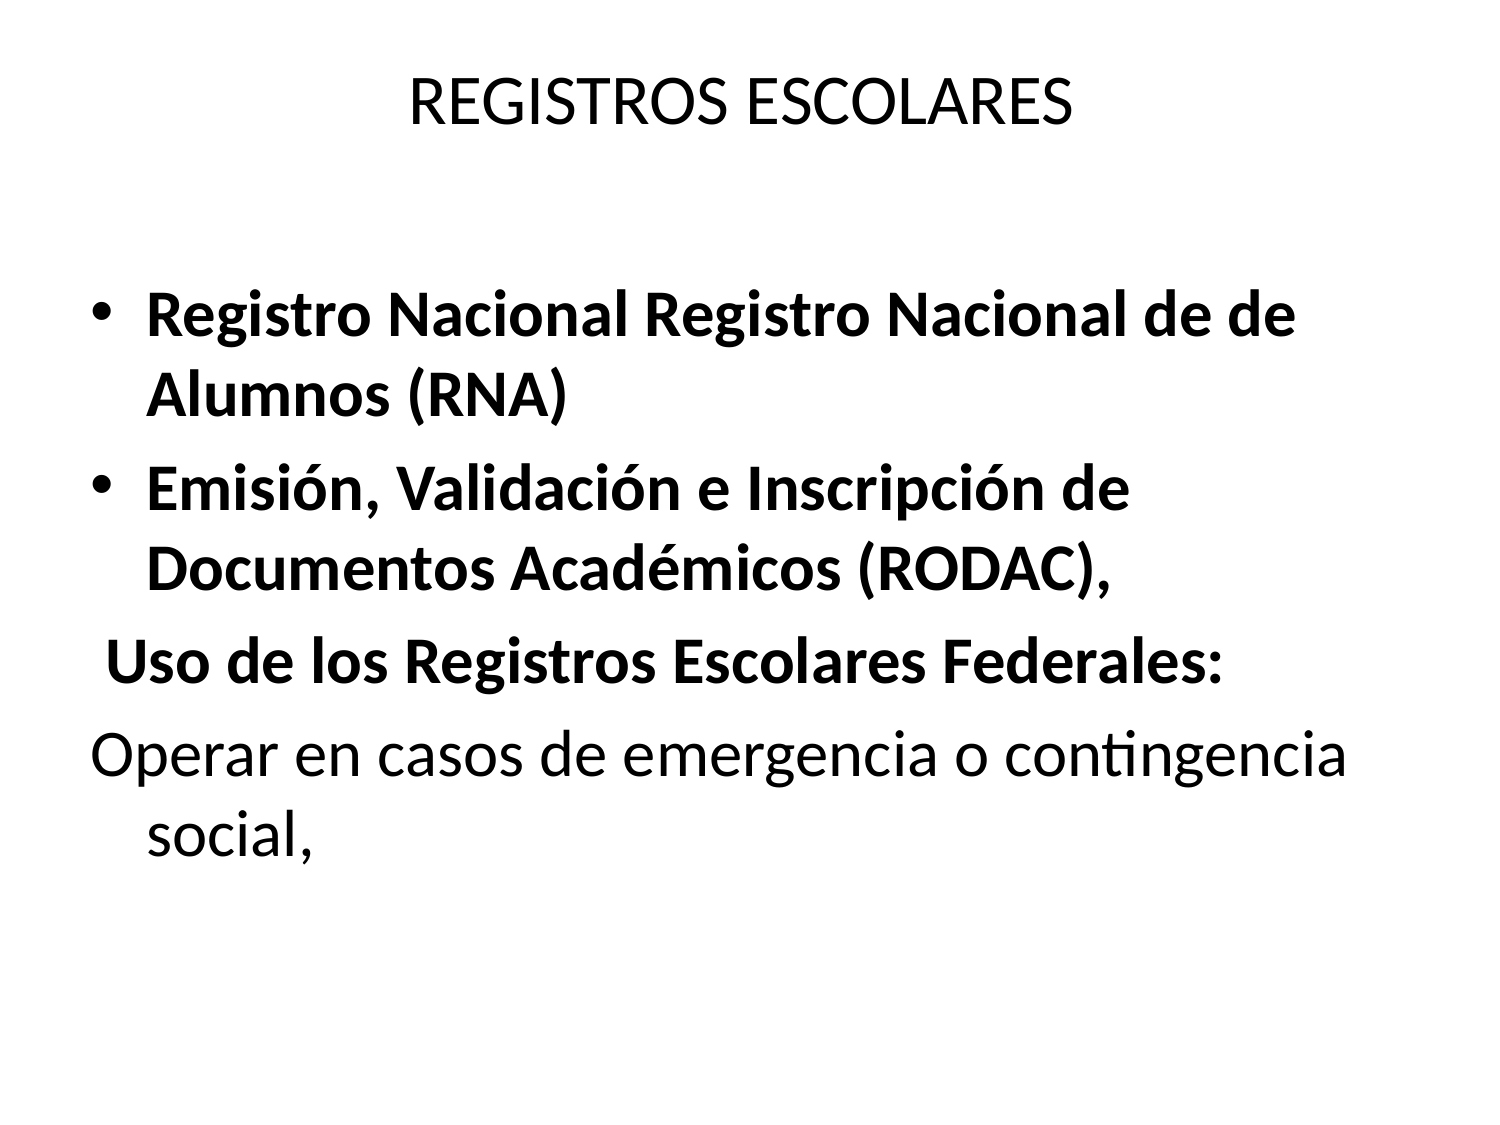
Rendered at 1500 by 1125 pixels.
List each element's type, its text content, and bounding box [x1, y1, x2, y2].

title REGISTROS ESCOLARES [75, 45, 1425, 233]
list Registro Nacional Registro Nacional de de Alumnos (RNA) Emisión, Validación e Inscripción de Documentos Académicos (RODAC), Uso de los Registros Escolares Federales: Operar en casos de emergencia o contingencia social, [75, 262, 1425, 1005]
